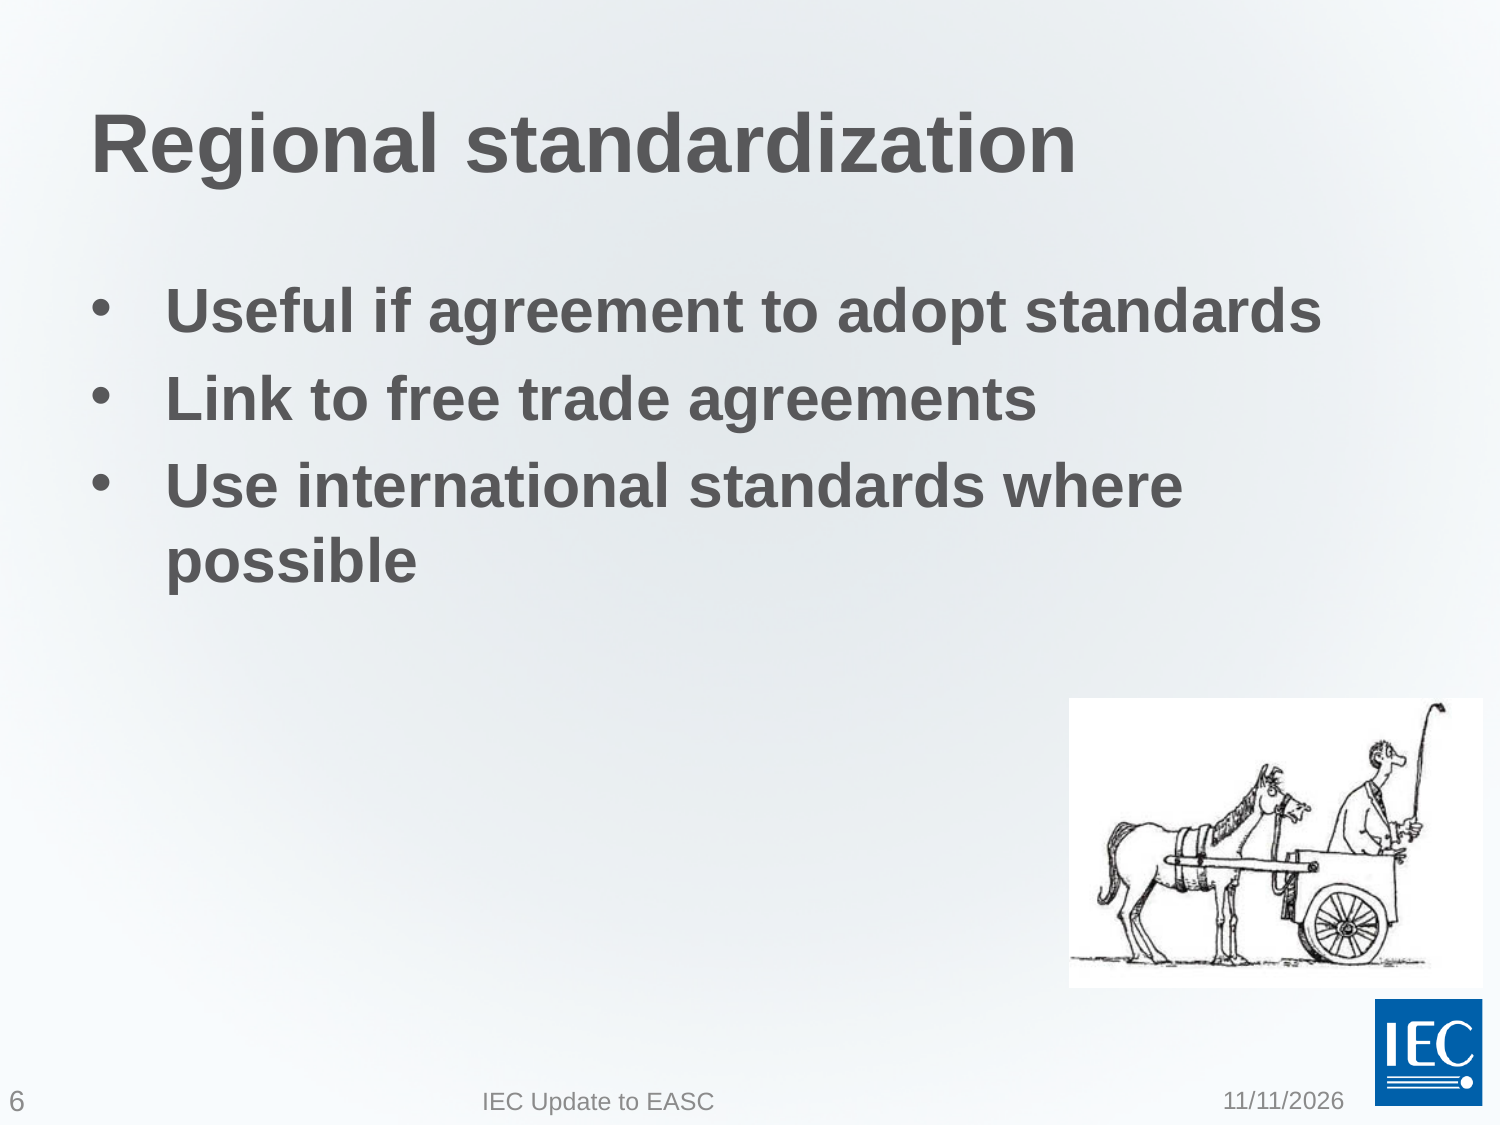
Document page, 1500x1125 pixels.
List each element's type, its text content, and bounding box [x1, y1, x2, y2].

list Useful if agreement to adopt standards Link to free trade agreements Use international standards where possible [75, 262, 1425, 988]
slide_number 6 [0, 1069, 124, 1125]
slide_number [1021, 1069, 1360, 1125]
picture [0, 0, 1500, 1125]
title Regional standardization [75, 45, 1425, 233]
footer IEC Update to EASC [243, 1070, 954, 1125]
